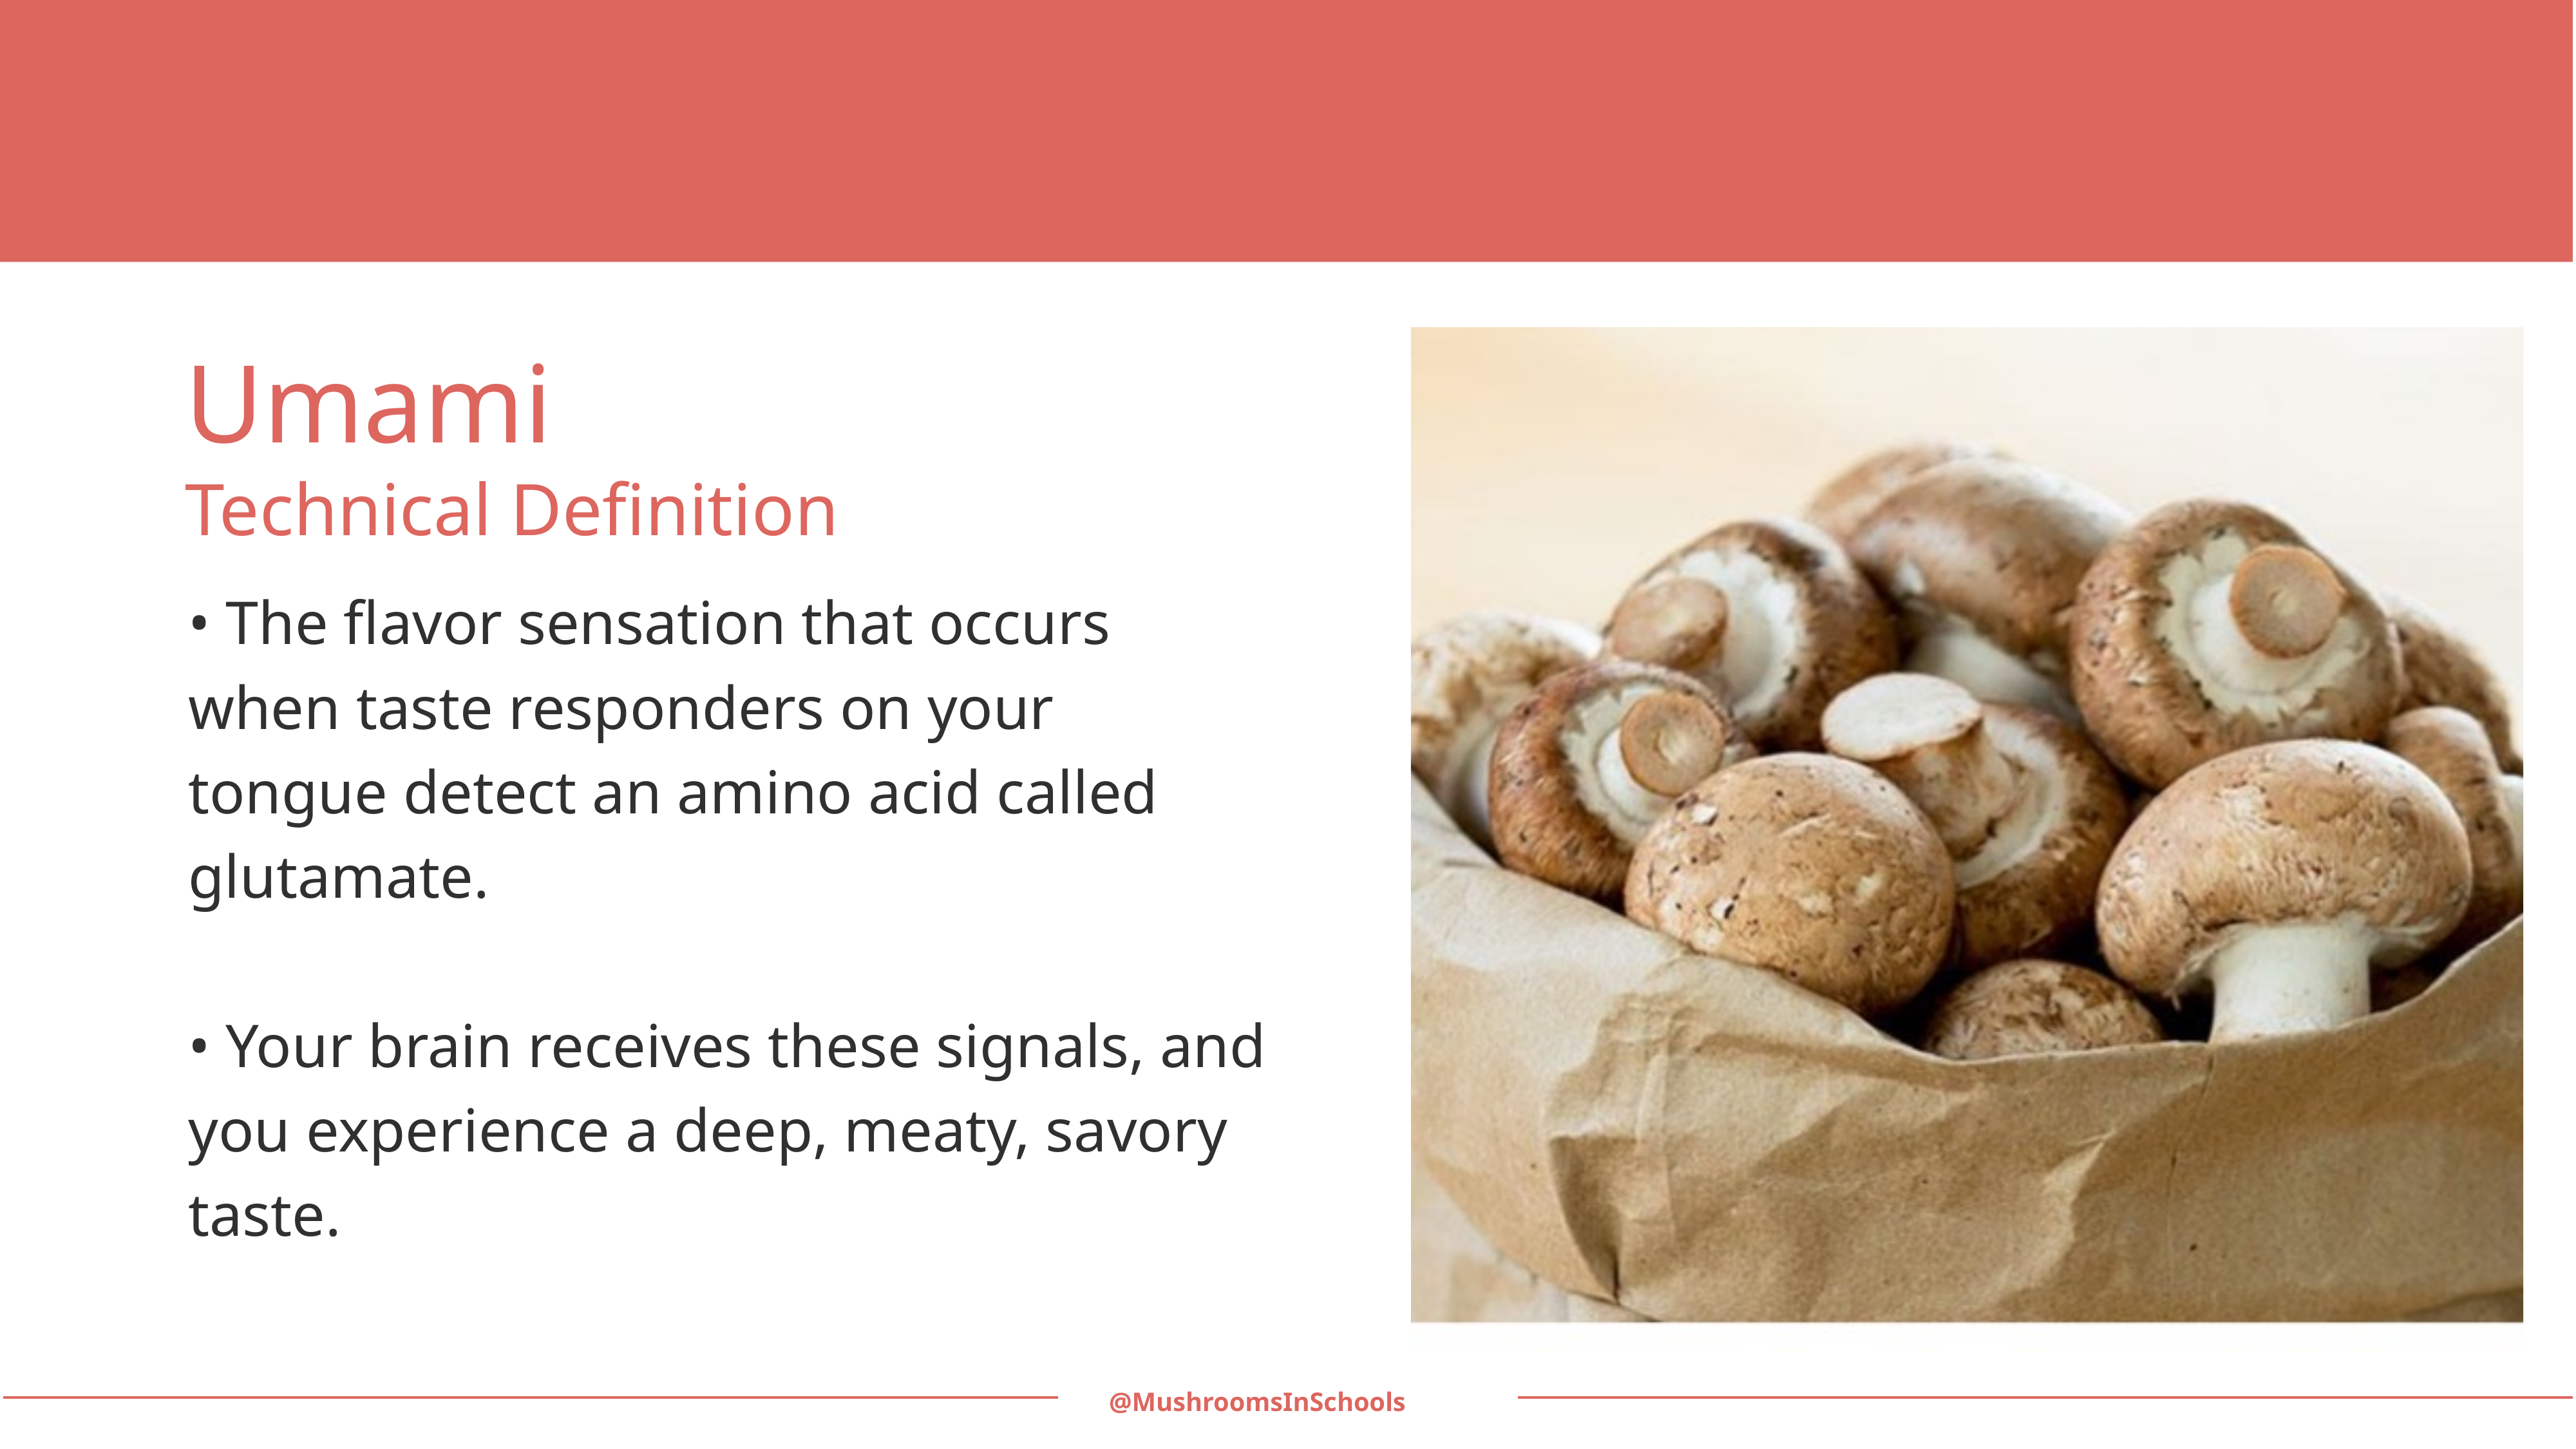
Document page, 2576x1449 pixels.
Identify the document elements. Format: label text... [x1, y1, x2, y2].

text_box @MushroomsInSchools [1103, 1359, 1473, 1423]
text_box • The flavor sensation that occurs when taste responders on your tongue detect an amino acid called glutamate. • Your brain receives these signals, and you experience a deep, meaty, savory taste. [183, 566, 1274, 1254]
text_box [0, 0, 2573, 262]
picture [1410, 327, 2524, 1353]
text_box Umami Technical Definition [179, 330, 882, 555]
